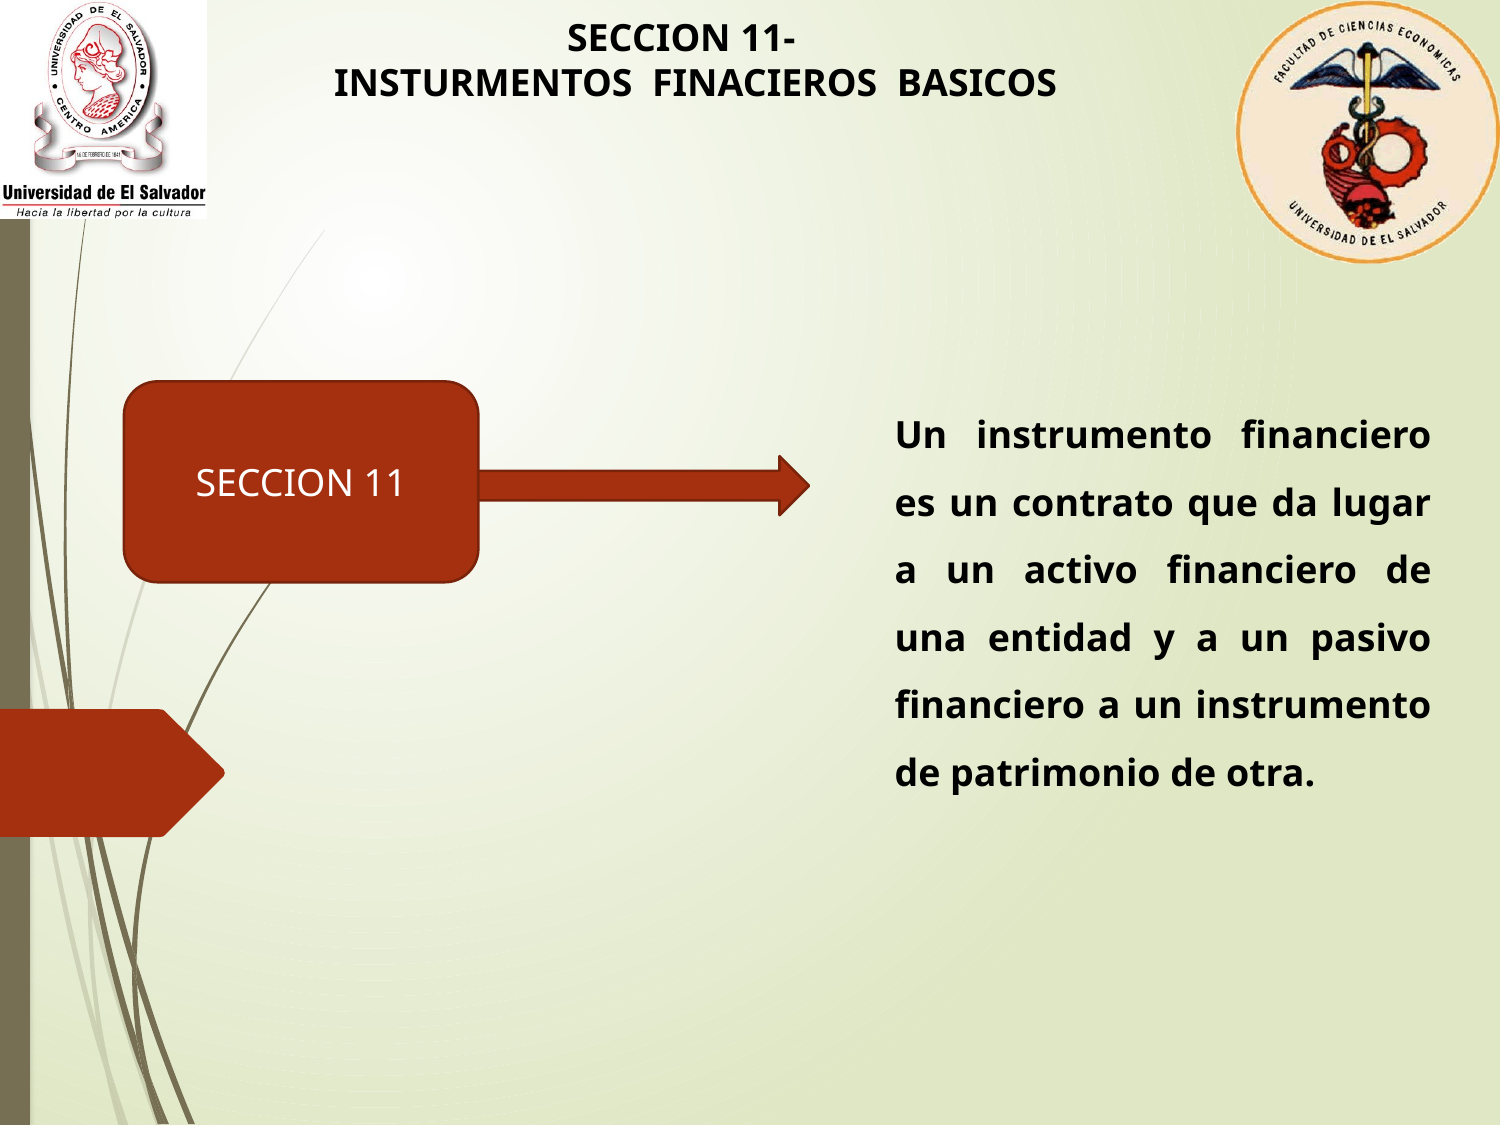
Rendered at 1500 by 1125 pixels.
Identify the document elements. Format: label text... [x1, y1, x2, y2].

picture [0, 0, 207, 219]
text_box Un instrumento financiero es un contrato que da lugar a un activo financiero de una entidad y a un pasivo financiero a un instrumento de patrimonio de otra. [879, 381, 1447, 802]
picture [1235, 0, 1500, 265]
text_box SECCION 11 [122, 380, 480, 584]
text_box [476, 454, 810, 517]
text_box SECCION 11- INSTURMENTOS FINACIEROS BASICOS [211, 6, 1183, 111]
